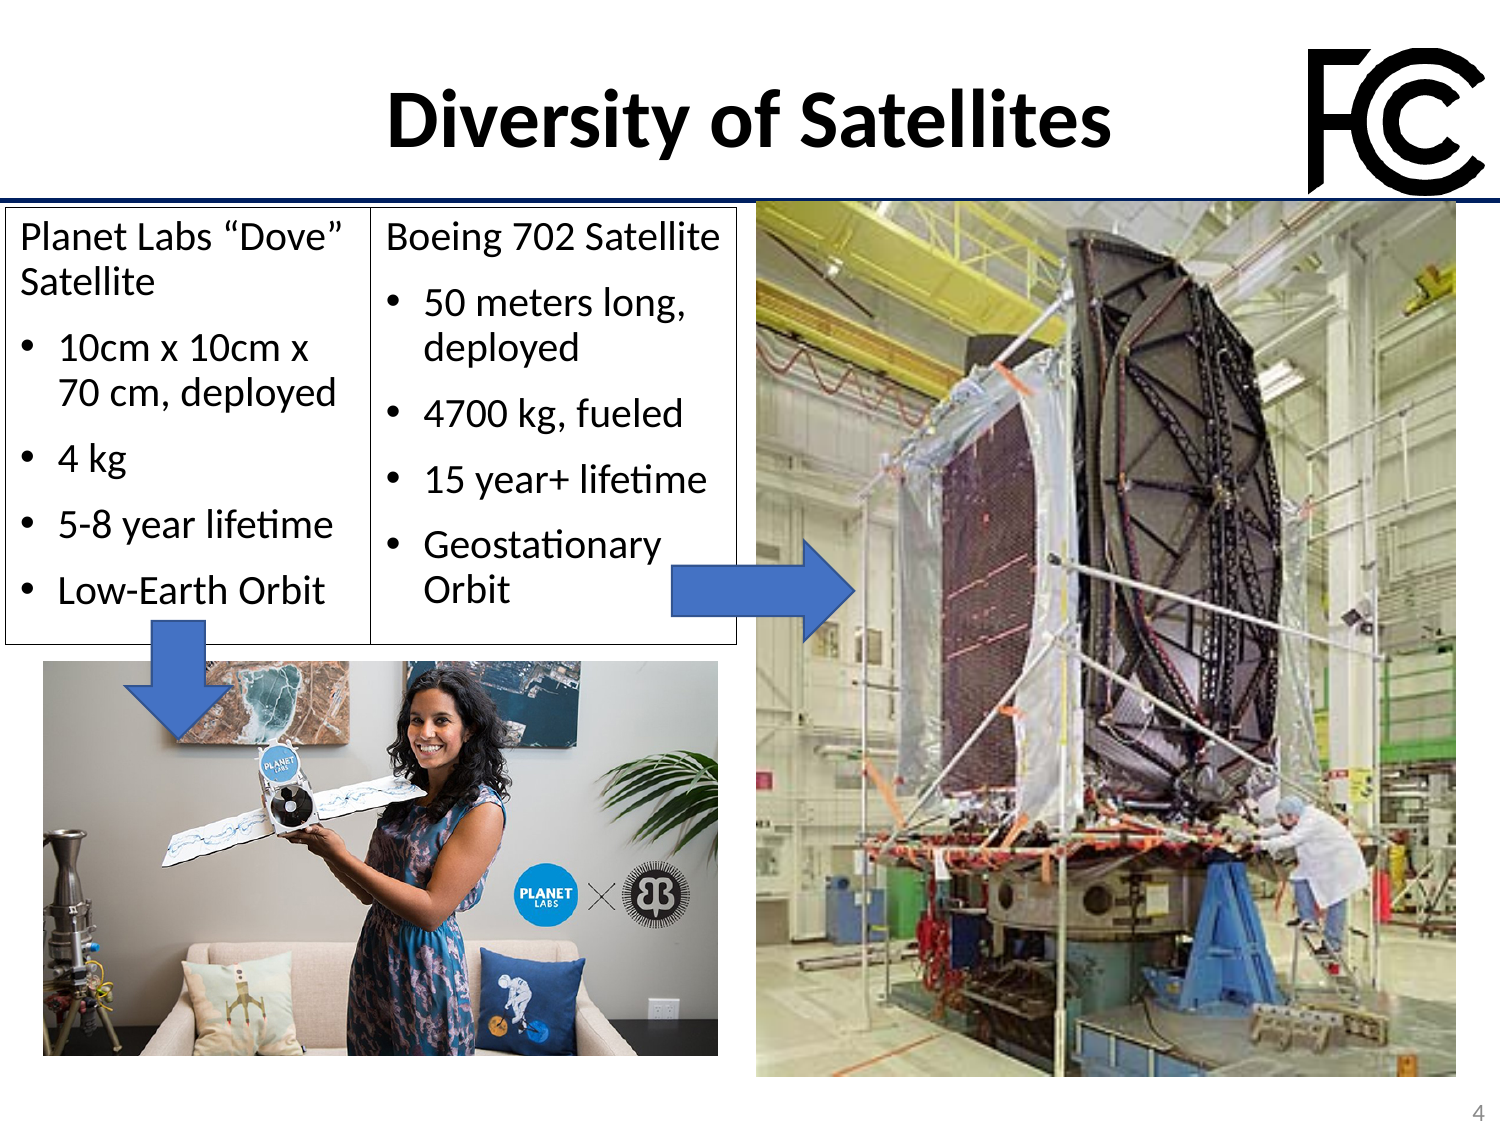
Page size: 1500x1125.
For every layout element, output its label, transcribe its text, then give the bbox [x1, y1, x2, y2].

picture [755, 201, 1456, 1077]
picture [43, 661, 718, 1056]
text_box Planet Labs “Dove” Satellite 10cm x 10cm x 70 cm, deployed 4 kg 5-8 year lifetime Low-Earth Orbit [5, 207, 371, 645]
text_box [670, 564, 755, 618]
title Diversity of Satellites [103, 45, 1397, 196]
text_box [150, 619, 206, 661]
list Boeing 702 Satellite 50 meters long, deployed 4700 kg, fueled 15 year+ lifetime Geostationary Orbit [371, 207, 737, 645]
picture [1397, 47, 1485, 196]
slide_number 4 [1162, 1096, 1500, 1125]
